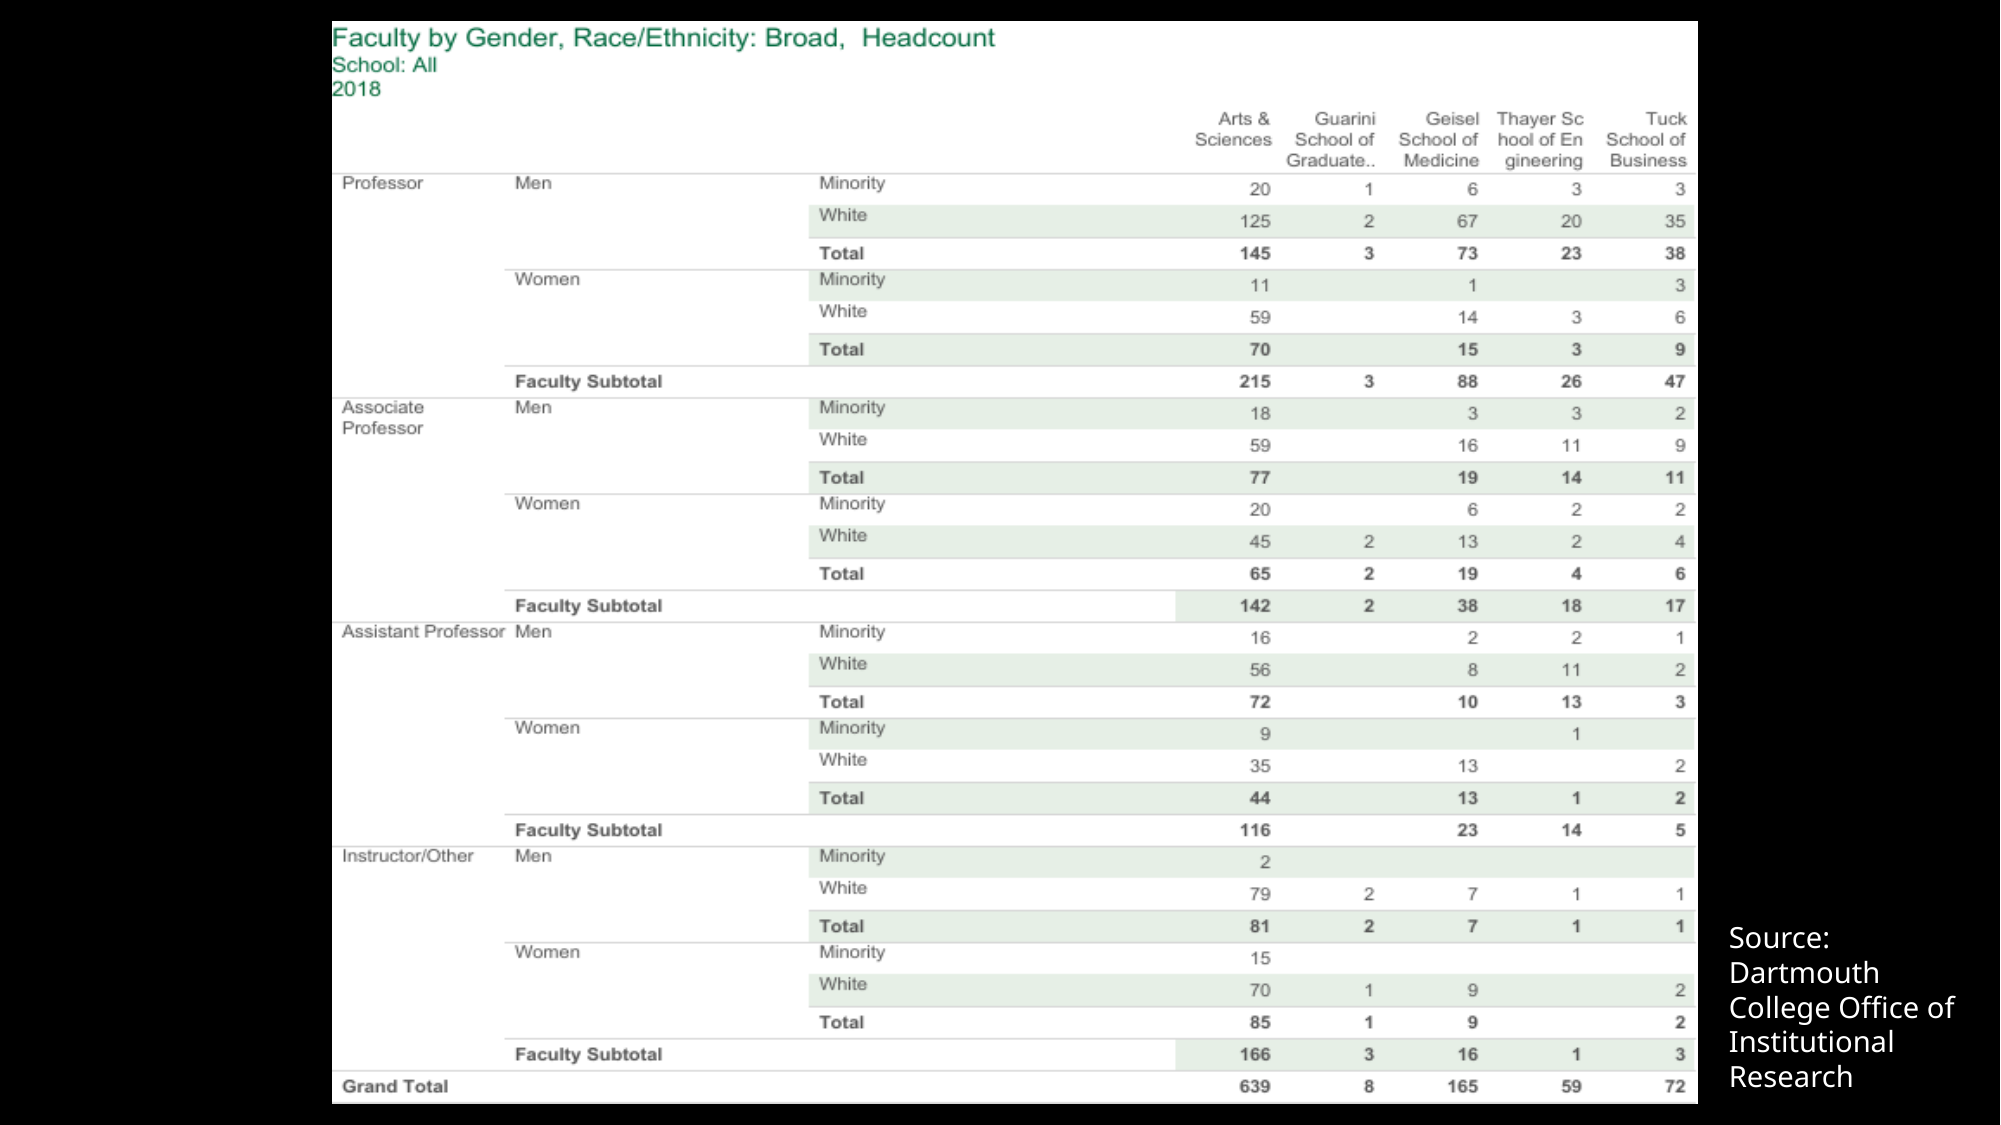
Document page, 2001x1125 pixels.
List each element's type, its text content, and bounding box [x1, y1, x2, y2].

text_box Source: Dartmouth College Office of Institutional Research [1713, 911, 1980, 1102]
picture [331, 21, 1698, 1104]
